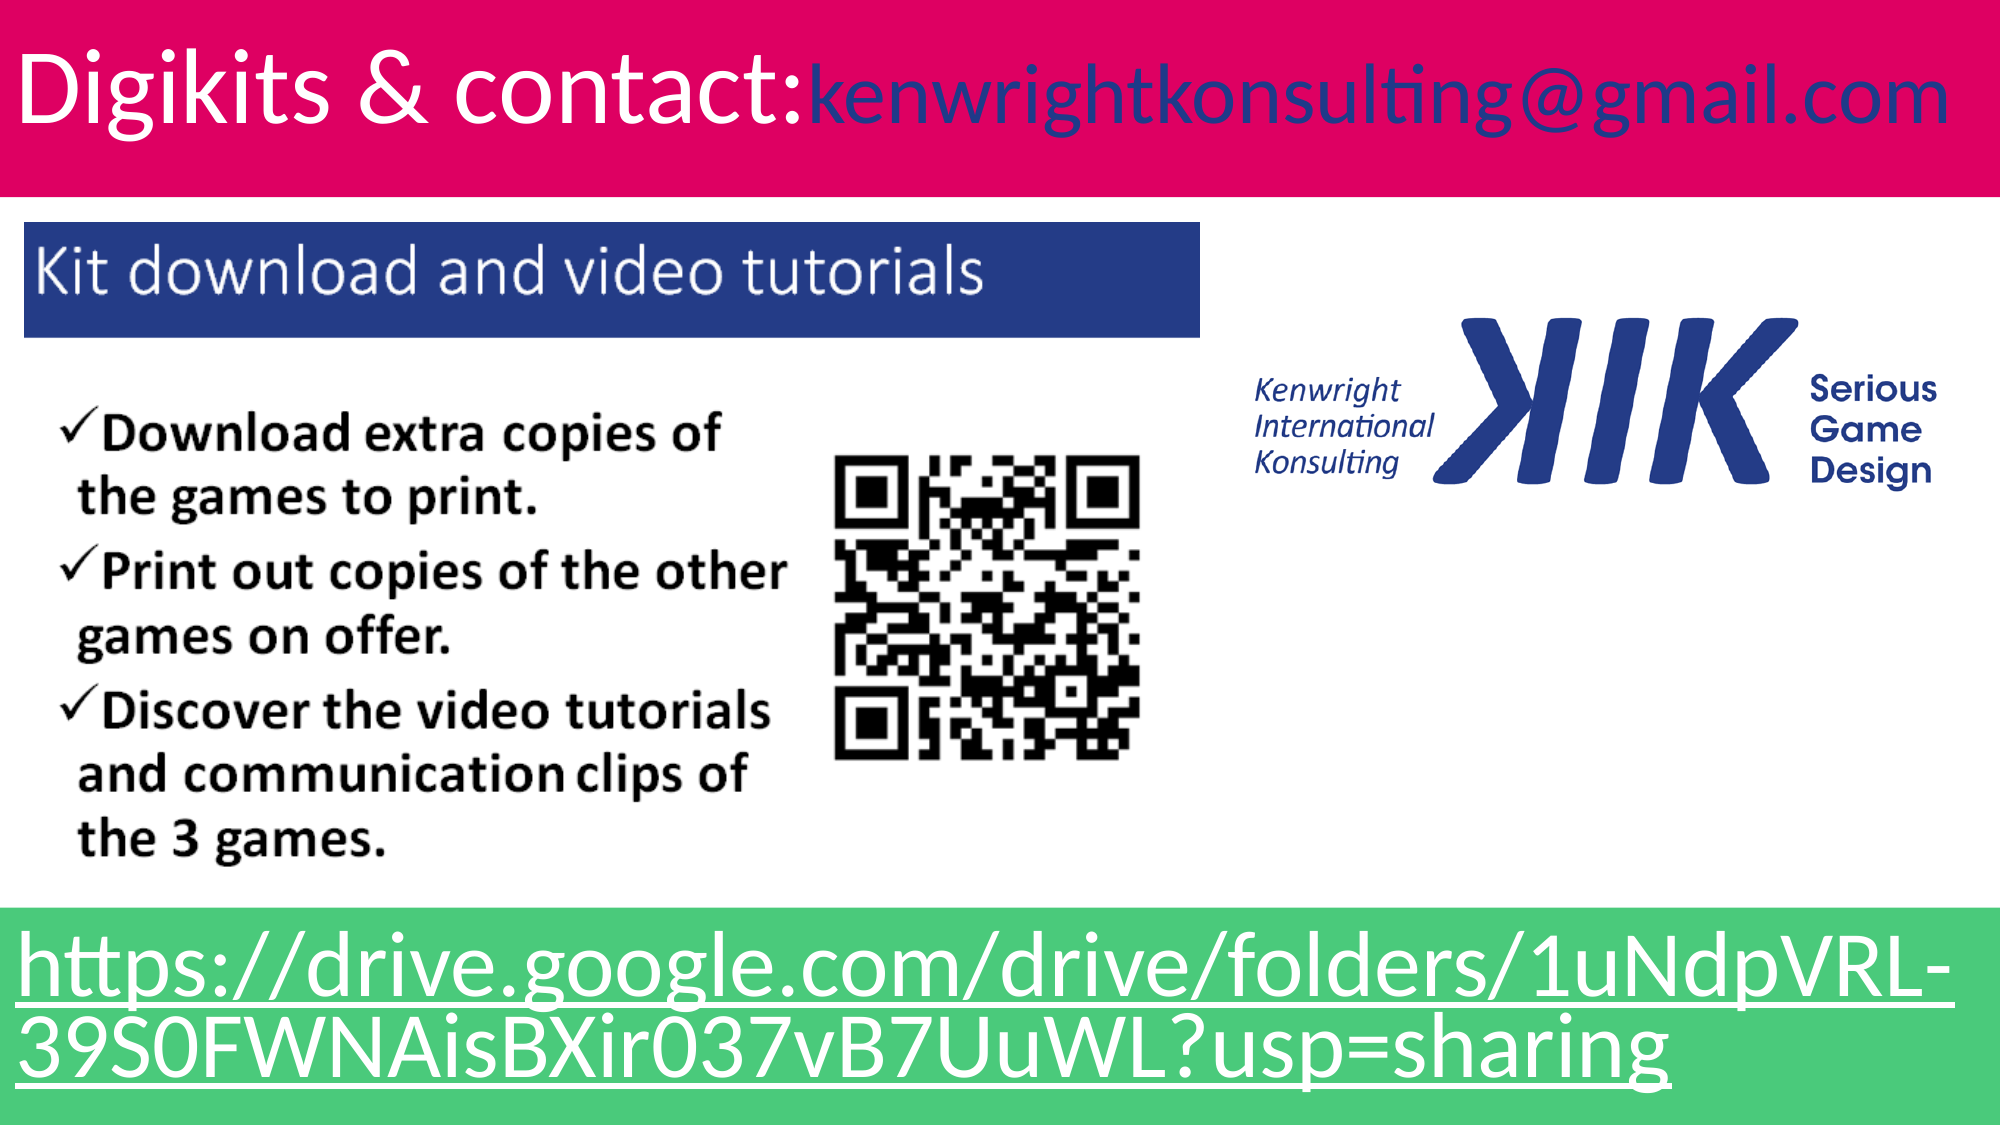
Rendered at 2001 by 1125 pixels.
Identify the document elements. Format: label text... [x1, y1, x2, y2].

picture [24, 221, 1200, 883]
picture [1227, 264, 1956, 508]
text_box https://drive.google.com/drive/folders/1uNdpVRL-39S0FWNAisBXir037vB7UuWL?usp=sharing [0, 907, 2000, 1125]
title Digikits & contact:kenwrightkonsulting@gmail.com [0, 0, 2000, 198]
